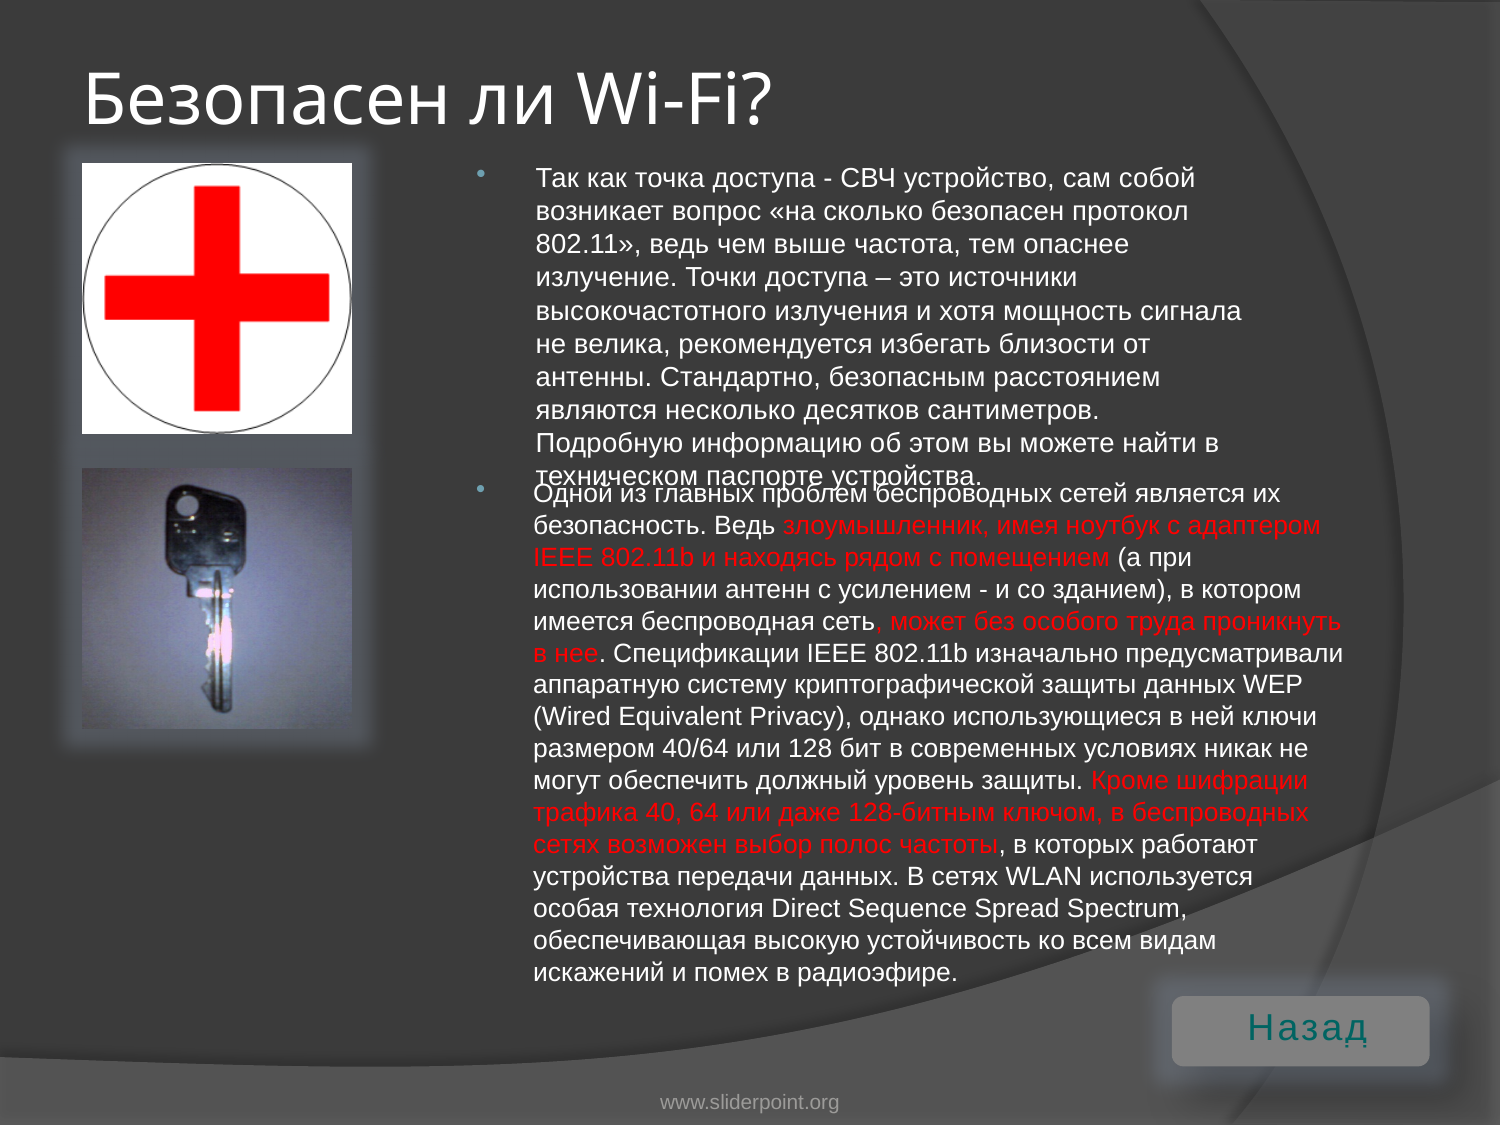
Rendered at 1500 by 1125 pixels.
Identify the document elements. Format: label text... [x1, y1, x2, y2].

text_box Назад [1232, 996, 1383, 1056]
title Безопасен ли Wi-Fi? [75, 45, 1300, 233]
picture [81, 468, 352, 729]
text_box [1170, 994, 1432, 1068]
footer www.sliderpoint.org [512, 1053, 988, 1114]
list Так как точка доступа - СВЧ устройство, сам собой возникает вопрос «на сколько безопасен протокол 802.11», ведь чем выше частота, тем опаснее излучение. Точки доступа – это источники высокочастотного излучения и хотя мощность сигнала не велика, рекомендуется избегать близости от антенны. Стандартно, безопасным расстоянием являются несколько десятков сантиметров. Подробную информацию об этом вы можете найти в техническом паспорте устройства. [457, 152, 1266, 504]
picture [81, 163, 352, 434]
list Одной из главных проблем беспроводных сетей является их безопасность. Ведь злоумышленник, имея ноутбук с адаптером IEEE 802.11b и находясь рядом с помещением (а при использовании антенн с усилением - и со зданием), в котором имеется беспроводная сеть, может без особого труда проникнуть в нее. Спецификации IEEE 802.11b изначально предусматривали аппаратную систему криптографической защиты данных WEP (Wired Equivalent Privacy), однако использующиеся в ней ключи размером 40/64 или 128 бит в современных условиях никак не могут обеспечить должный уровень защиты. Кроме шифрации трафика 40, 64 или даже 128-битным ключом, в беспроводных сетях возможен выбор полос частоты, в которых работают устройства передачи данных. В сетях WLAN используется особая технология Direct Sequence Spread Spectrum, обеспечивающая высокую устойчивость ко всем видам искажений и помех в радиоэфире. [457, 468, 1360, 997]
